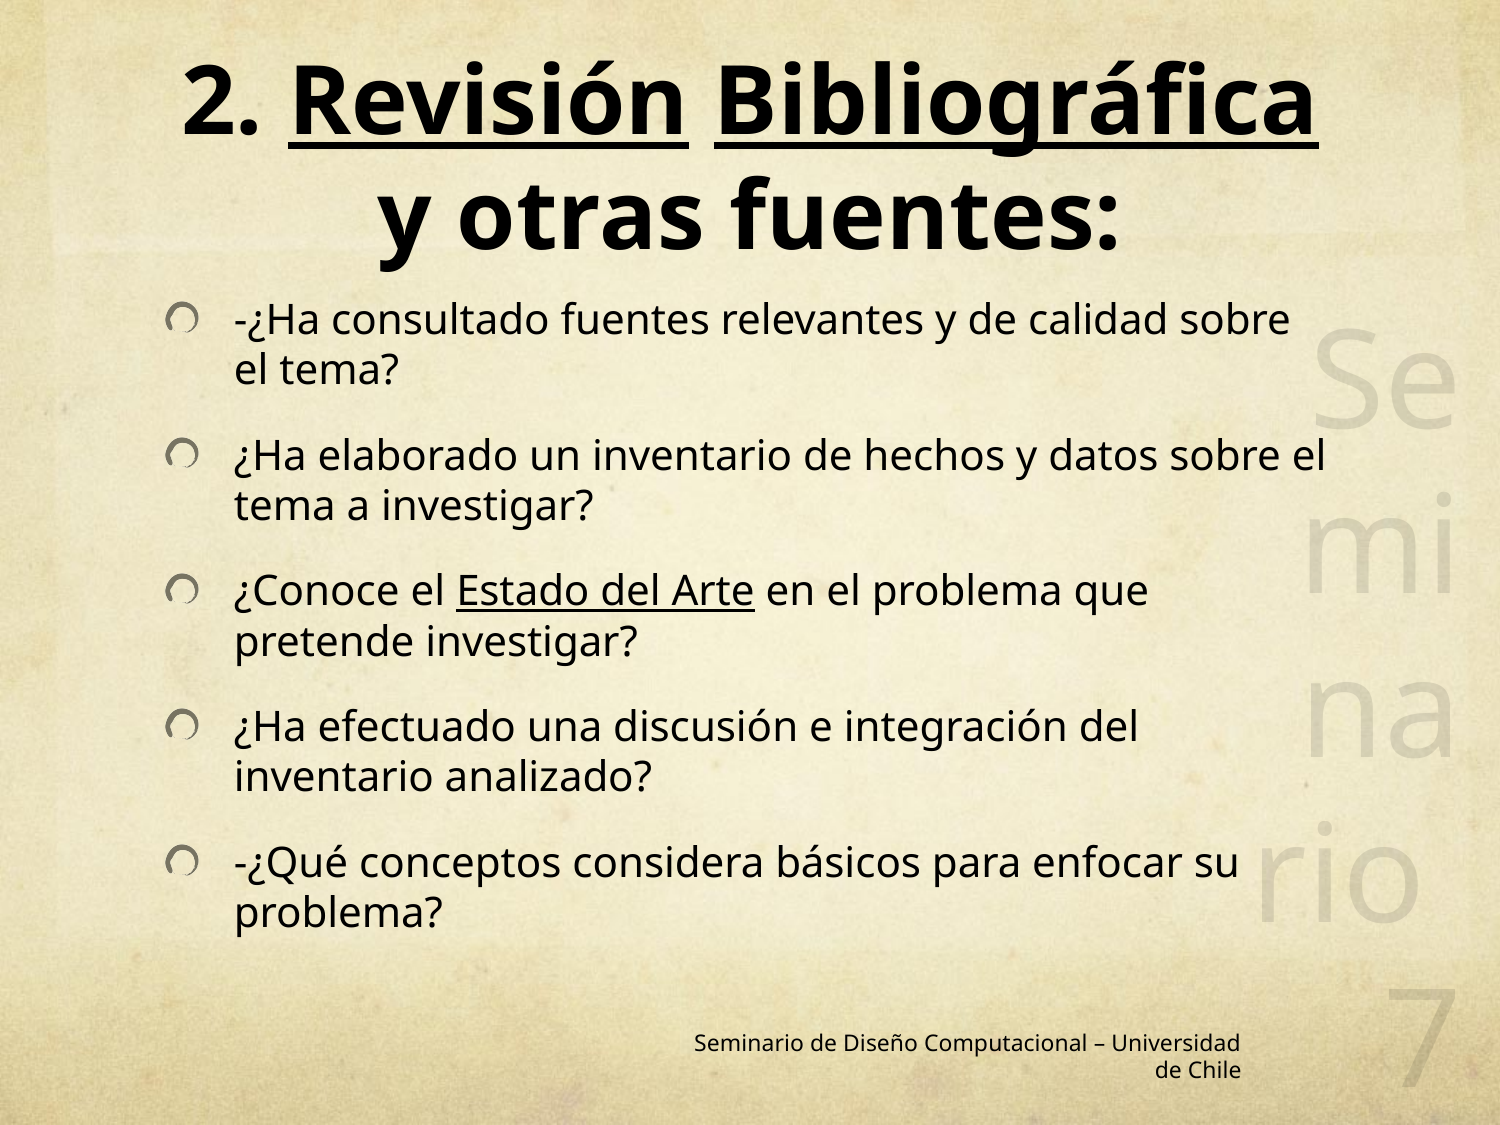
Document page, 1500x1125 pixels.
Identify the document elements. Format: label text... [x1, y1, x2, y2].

picture [0, 0, 1500, 1125]
slide_number Seminario 7 [1233, 225, 1478, 1038]
title 2. Revisión Bibliográfica y otras fuentes: [150, 82, 1350, 225]
footer Seminario de Diseño Computacional – Universidad de Chile [646, 1034, 1257, 1077]
list -¿Ha consultado fuentes relevantes y de calidad sobre el tema? ¿Ha elaborado un inventario de hechos y datos sobre el tema a investigar? ¿Conoce el Estado del Arte en el problema que pretende investigar? ¿Ha efectuado una discusión e integración del inventario analizado? -¿Qué conceptos considera básicos para enfocar su problema? [150, 284, 1233, 950]
